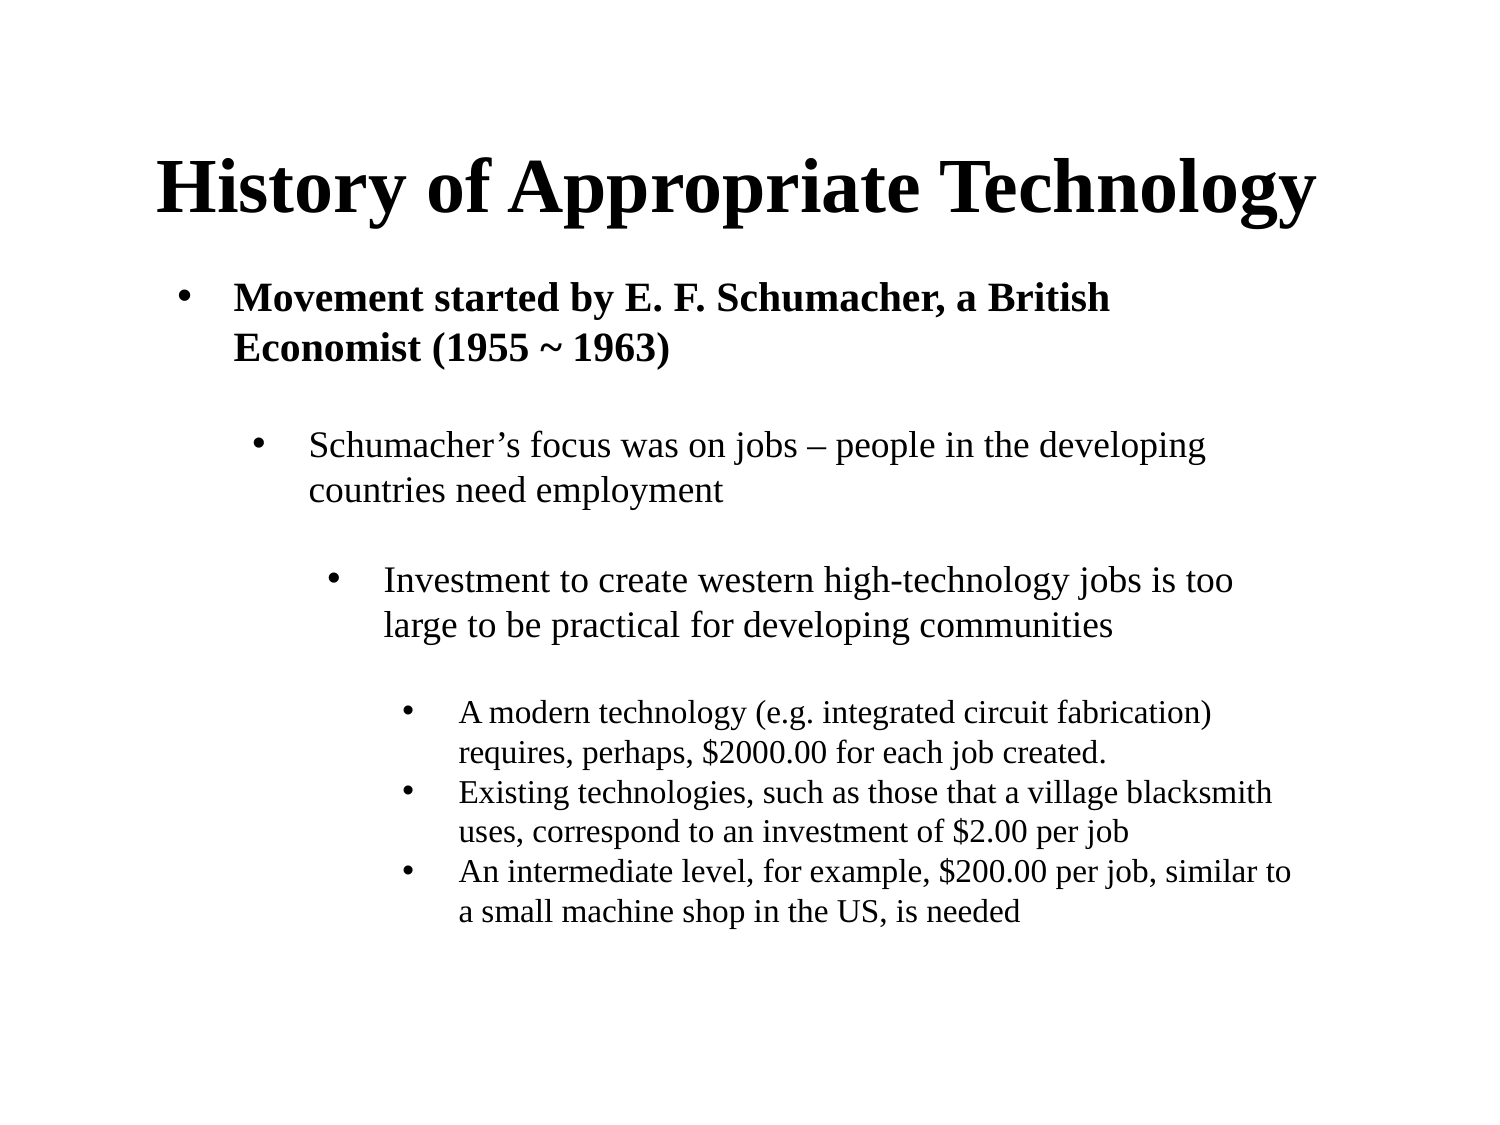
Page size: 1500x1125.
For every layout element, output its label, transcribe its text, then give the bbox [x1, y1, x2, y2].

title History of Appropriate Technology [34, 99, 1441, 263]
text_box Movement started by E. F. Schumacher, a British Economist (1955 ~ 1963) Schumacher’s focus was on jobs – people in the developing countries need employment Investment to create western high-technology jobs is too large to be practical for developing communities A modern technology (e.g. integrated circuit fabrication) requires, perhaps, $2000.00 for each job created. Existing technologies, such as those that a village blacksmith uses, correspond to an investment of $2.00 per job An intermediate level, for example, $200.00 per job, similar to a small machine shop in the US, is needed [162, 262, 1313, 937]
